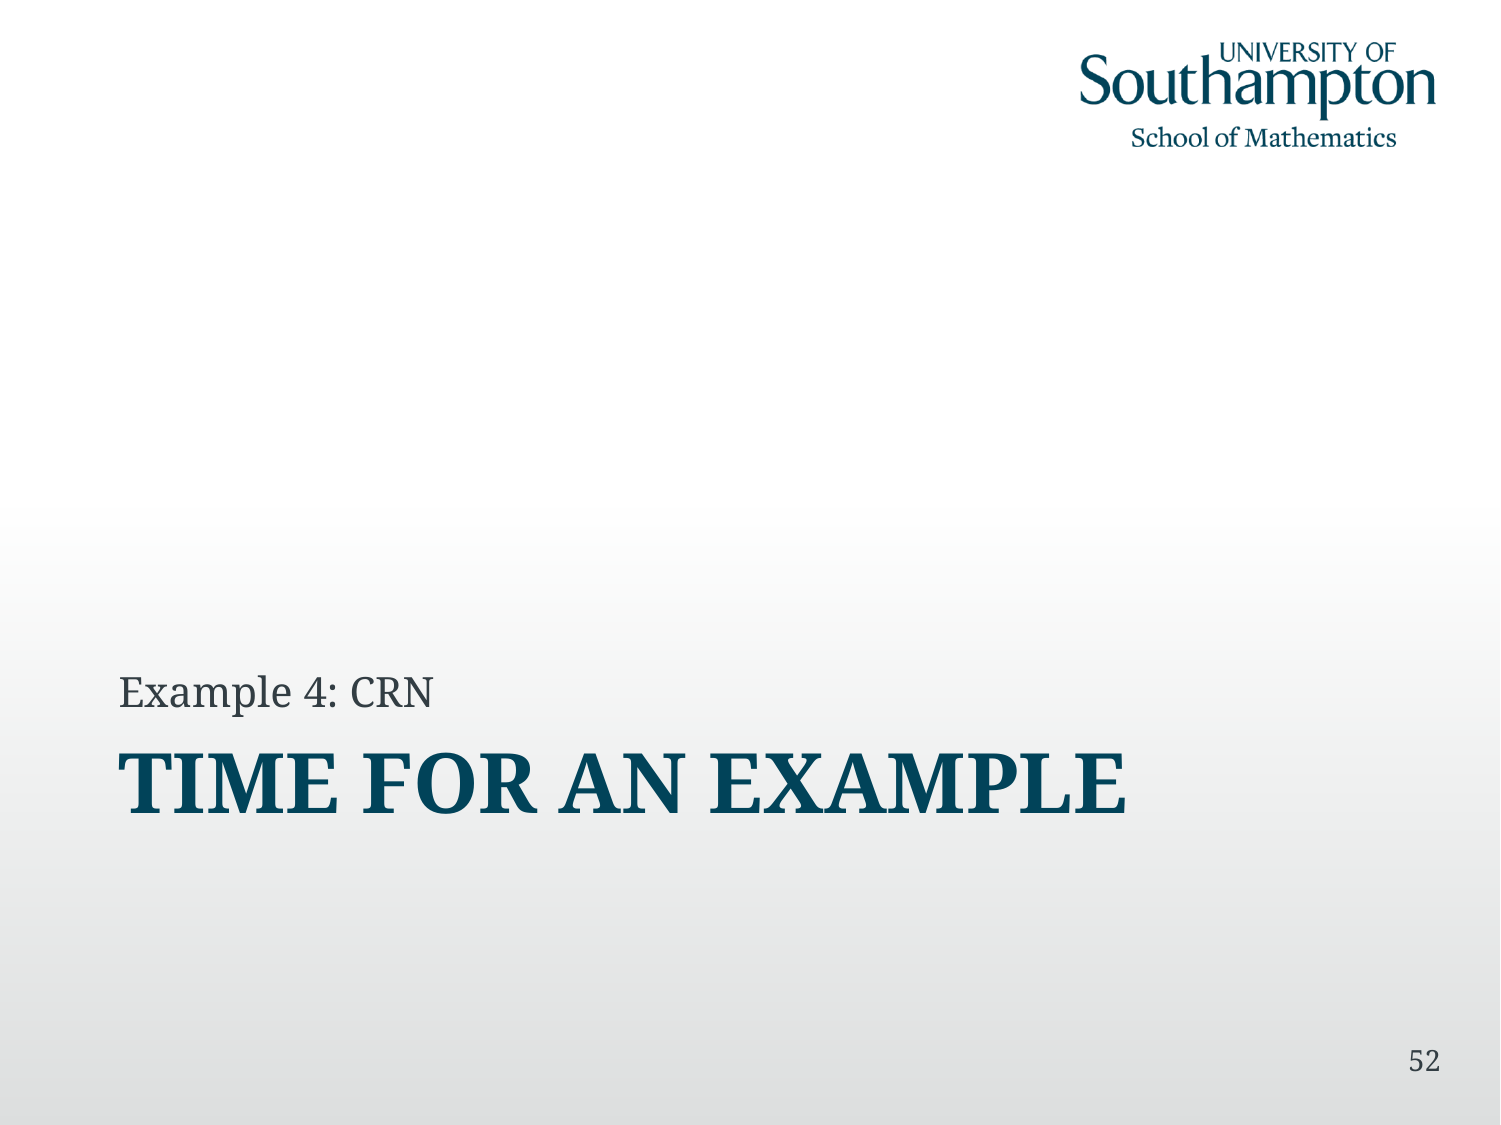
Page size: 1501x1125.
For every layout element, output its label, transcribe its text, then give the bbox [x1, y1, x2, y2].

picture [1296, 42, 1301, 51]
slide_number 52 [1128, 1034, 1441, 1110]
list Example 4: CRN [118, 476, 1394, 723]
picture [1080, 42, 1436, 147]
title Time for an example [118, 723, 1394, 947]
